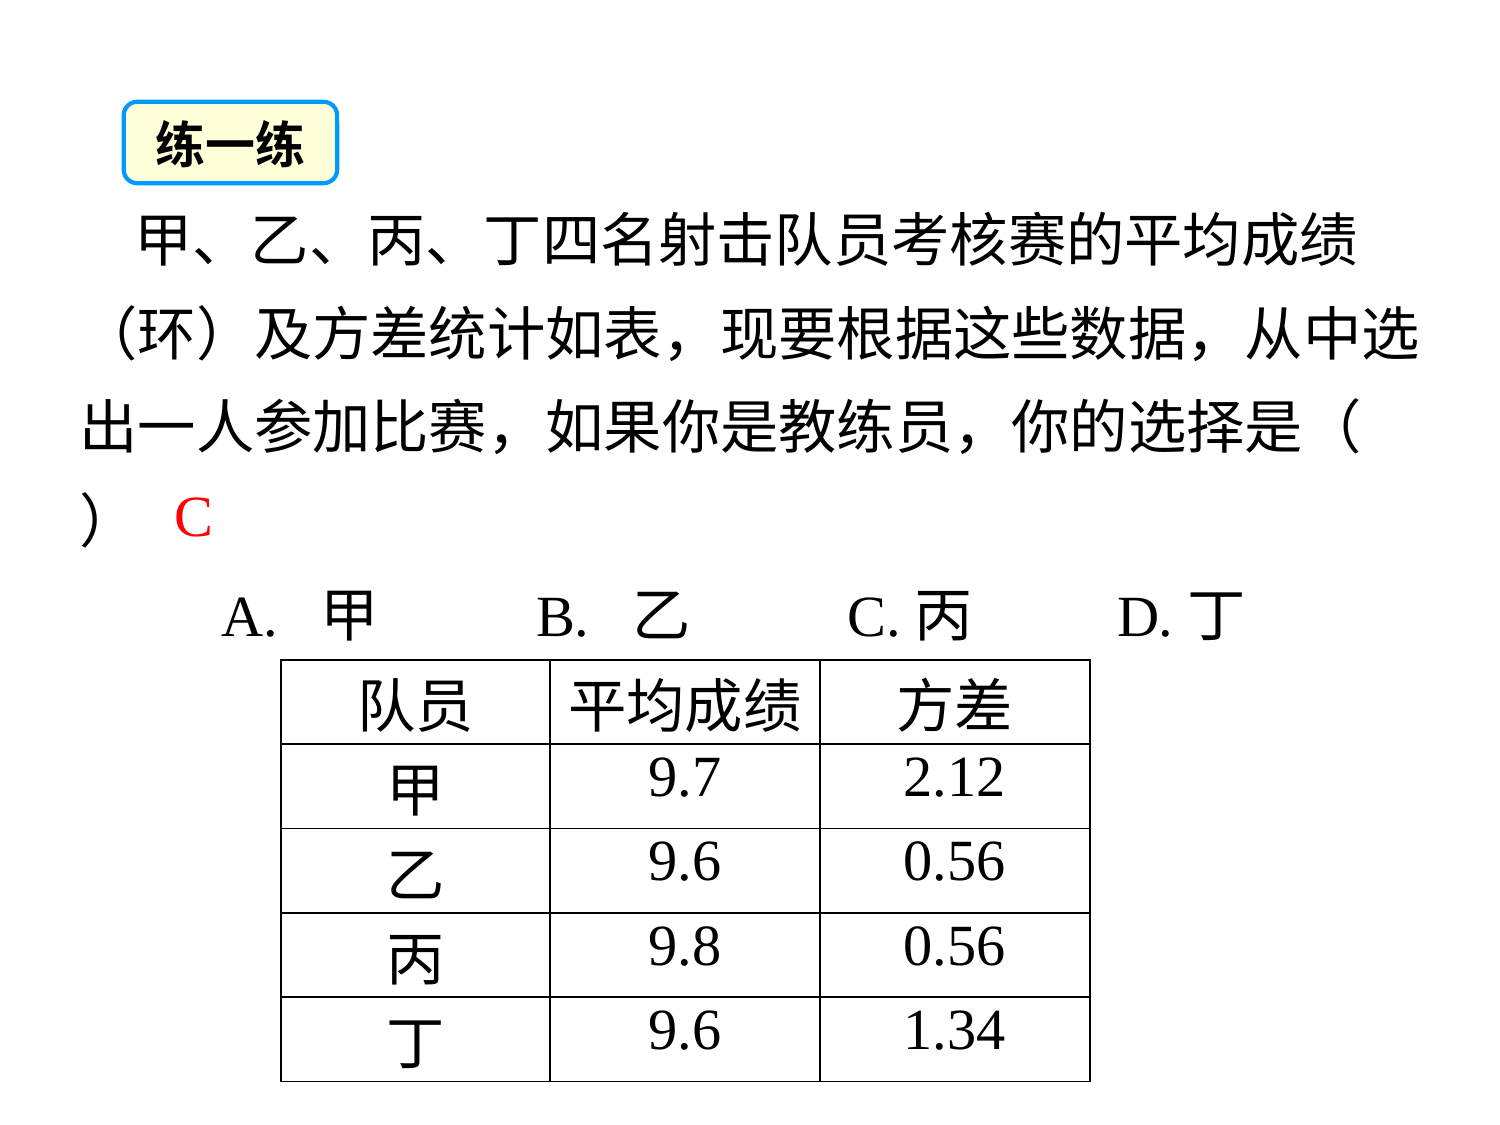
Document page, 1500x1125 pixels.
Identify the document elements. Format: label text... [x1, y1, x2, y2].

table_cell 0.56 [821, 829, 1089, 912]
table_cell 9.8 [551, 914, 819, 996]
table_cell 丙 [282, 914, 549, 996]
table_cell 1.34 [821, 998, 1089, 1081]
table_cell 甲 [282, 745, 549, 828]
text_box 练一练 [123, 101, 338, 184]
table_cell 0.56 [821, 914, 1089, 996]
table_cell 丁 [282, 998, 549, 1081]
table_cell 9.6 [551, 998, 819, 1081]
table_cell 乙 [282, 829, 549, 912]
table_cell 2.12 [821, 745, 1089, 828]
table_cell 9.7 [551, 745, 819, 828]
table_cell 9.6 [551, 829, 819, 912]
table_header 队员 [282, 661, 549, 743]
text_box C [160, 471, 248, 556]
table_header 平均成绩 [551, 661, 819, 743]
table_header 方差 [821, 661, 1089, 743]
text_box 甲、乙、丙、丁四名射击队员考核赛的平均成绩（环）及方差统计如表，现要根据这些数据，从中选出一人参加比赛，如果你是教练员，你的选择是（ ） A. 甲 B. 乙 C.丙 D.丁 [64, 171, 1468, 656]
